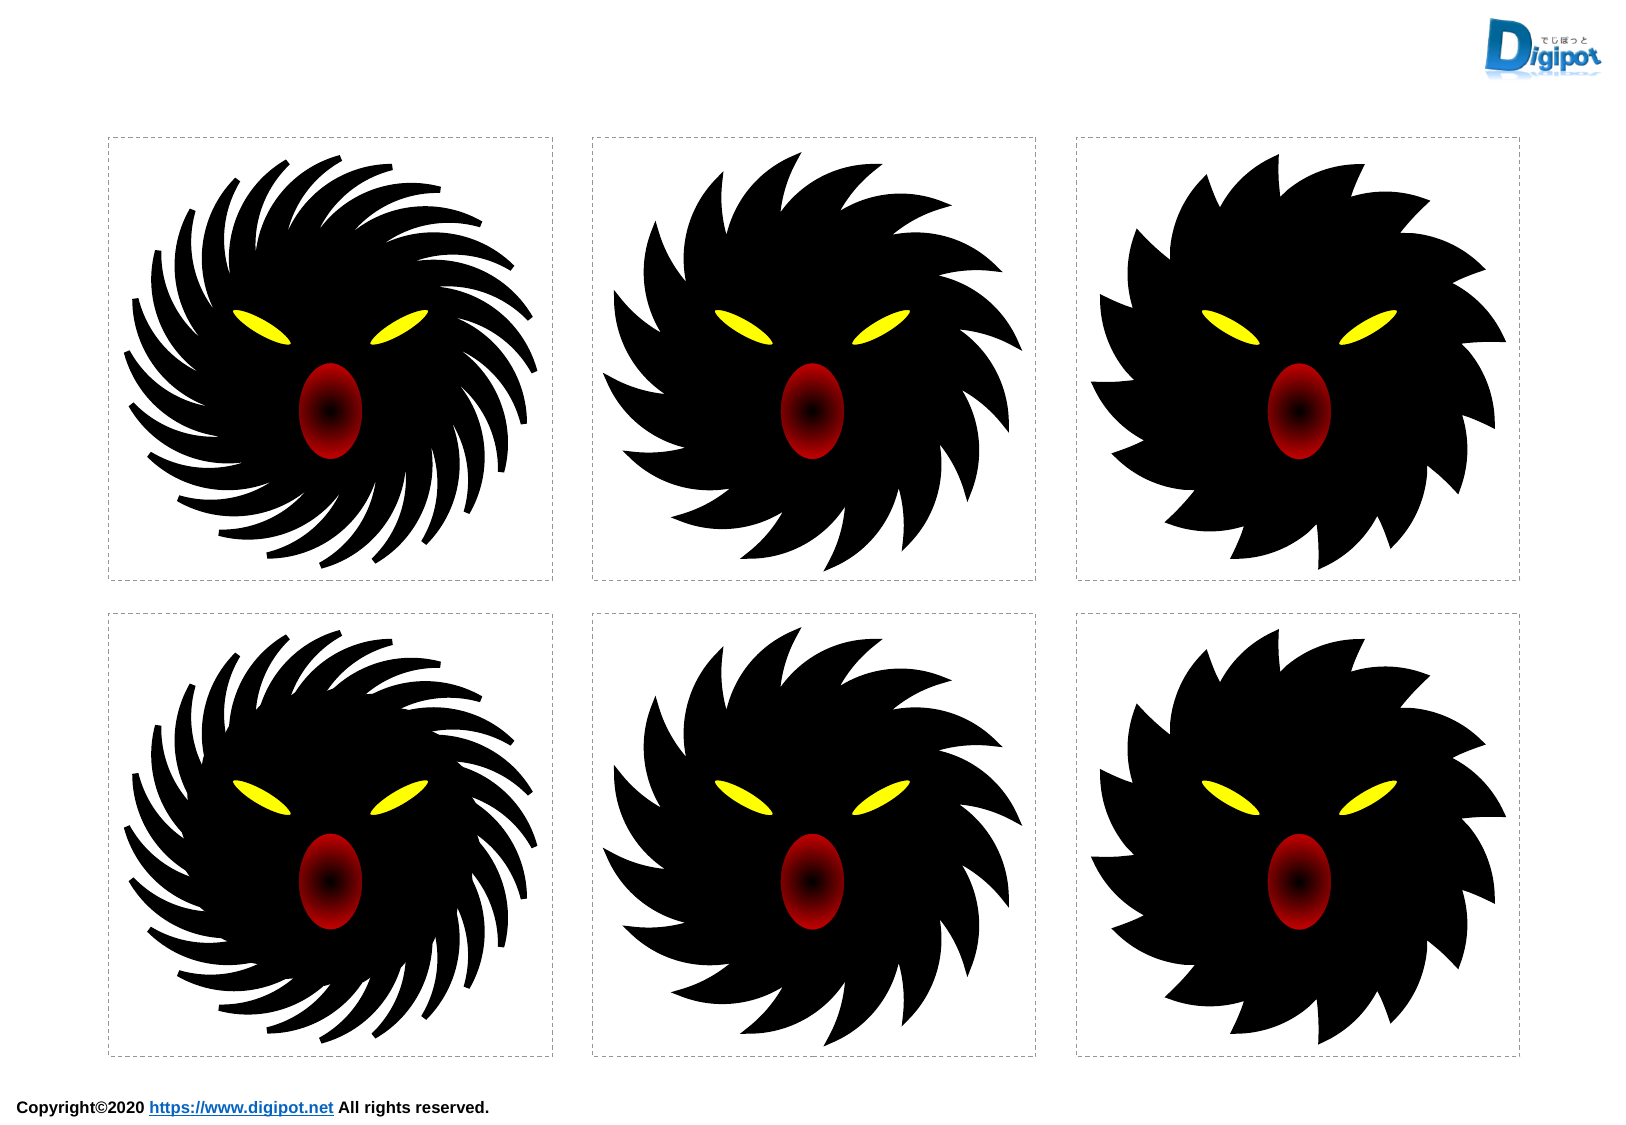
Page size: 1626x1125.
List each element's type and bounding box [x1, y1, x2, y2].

text_box [126, 158, 535, 566]
text_box [1095, 159, 1502, 565]
text_box [609, 158, 1016, 566]
picture [1485, 18, 1602, 82]
text_box [1095, 634, 1502, 1040]
text_box [126, 632, 535, 1041]
text_box [609, 633, 1016, 1040]
